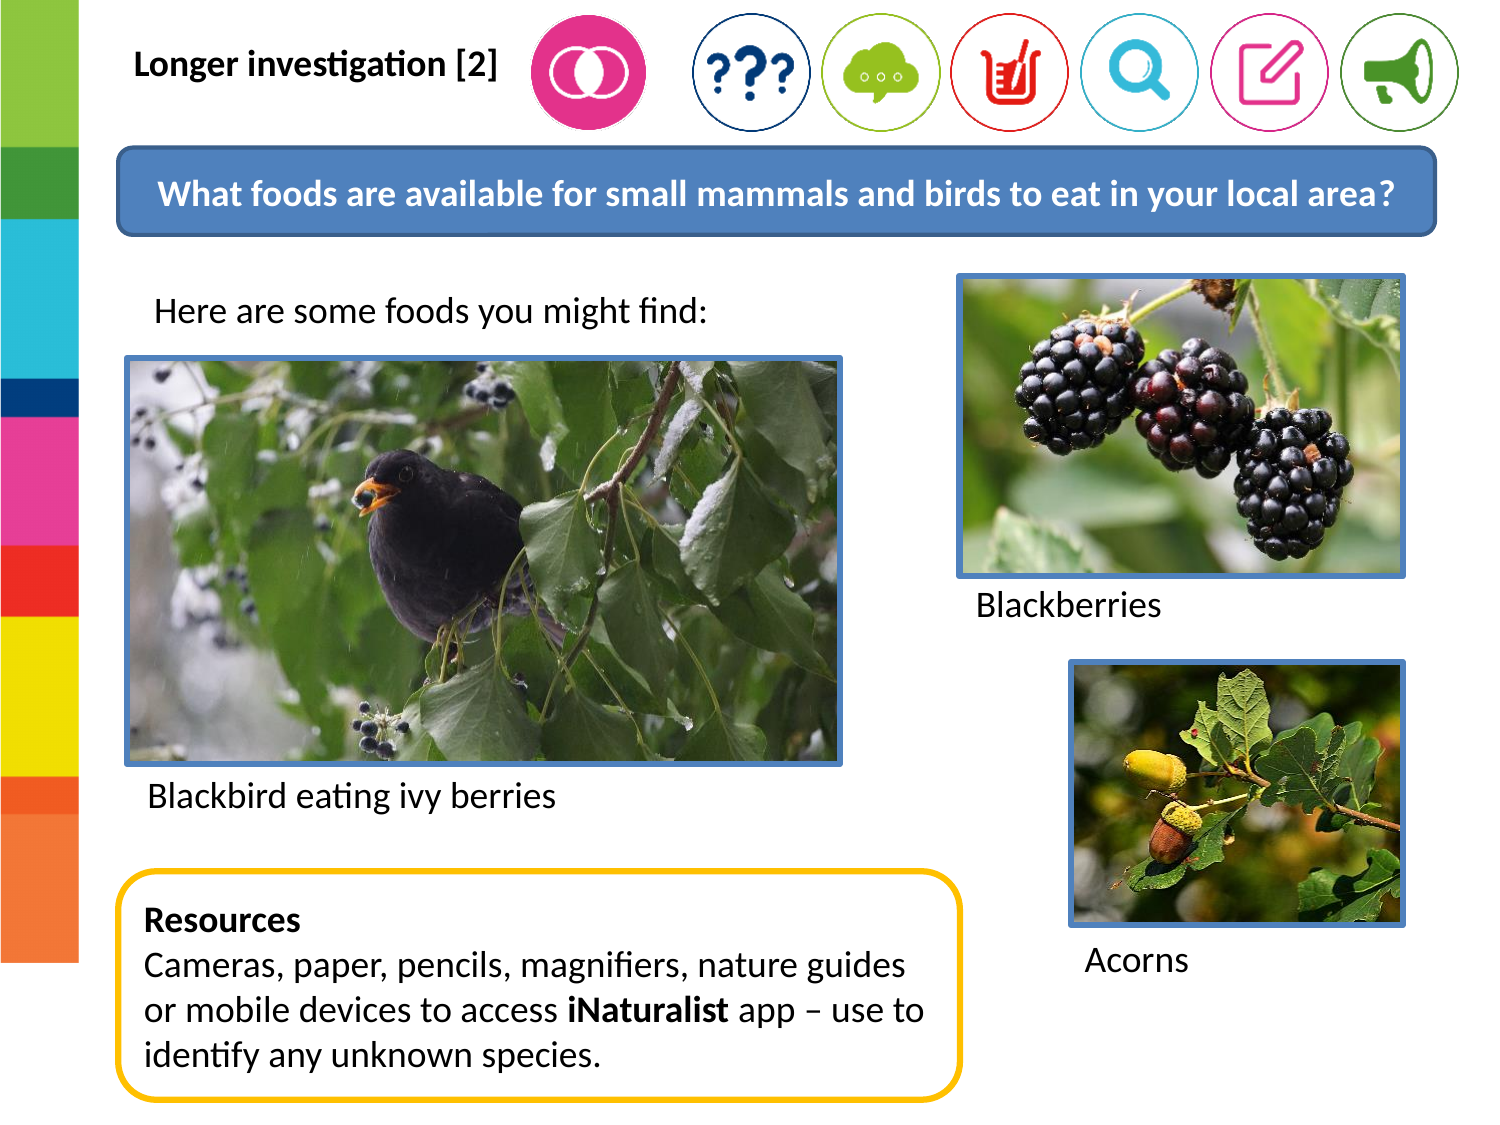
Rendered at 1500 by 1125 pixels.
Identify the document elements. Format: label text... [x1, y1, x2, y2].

text_box Longer investigation [2] [118, 31, 514, 91]
text_box Acorns [1069, 927, 1205, 988]
picture [129, 360, 837, 762]
picture [691, 13, 811, 132]
picture [1210, 13, 1329, 132]
picture [1, 0, 78, 962]
text_box Resources Cameras, paper, pencils, magnifiers, nature guides or mobile devices to access iNaturalist app – use to identify any unknown species. [116, 869, 963, 1102]
picture [962, 278, 1400, 574]
text_box What foods are available for small mammals and birds to eat in your local area? [116, 145, 1438, 237]
text_box Blackbird eating ivy berries [132, 769, 573, 824]
picture [1339, 13, 1459, 132]
picture [821, 13, 941, 132]
picture [529, 12, 649, 132]
picture [1080, 13, 1200, 132]
text_box Blackberries [961, 580, 1178, 633]
picture [1073, 664, 1400, 923]
picture [950, 13, 1069, 132]
text_box Here are some foods you might find: [139, 278, 724, 339]
